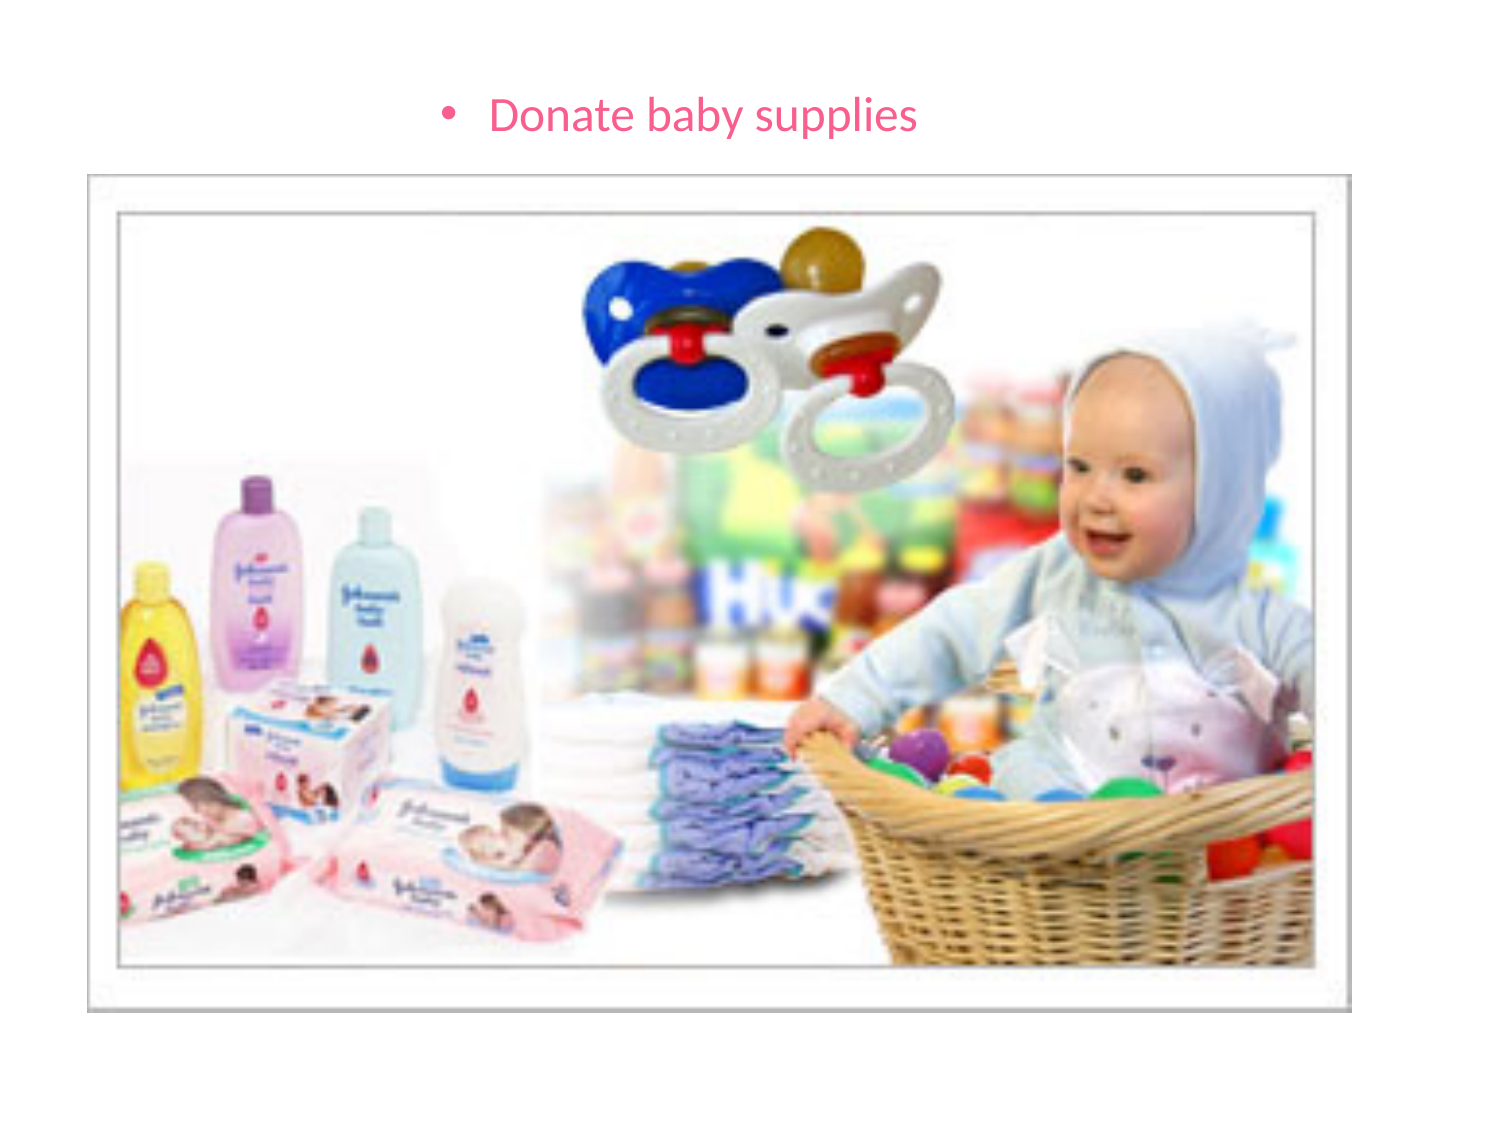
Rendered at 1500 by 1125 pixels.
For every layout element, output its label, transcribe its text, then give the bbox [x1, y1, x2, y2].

list Donate baby supplies [425, 75, 1100, 150]
picture [87, 174, 1352, 1013]
